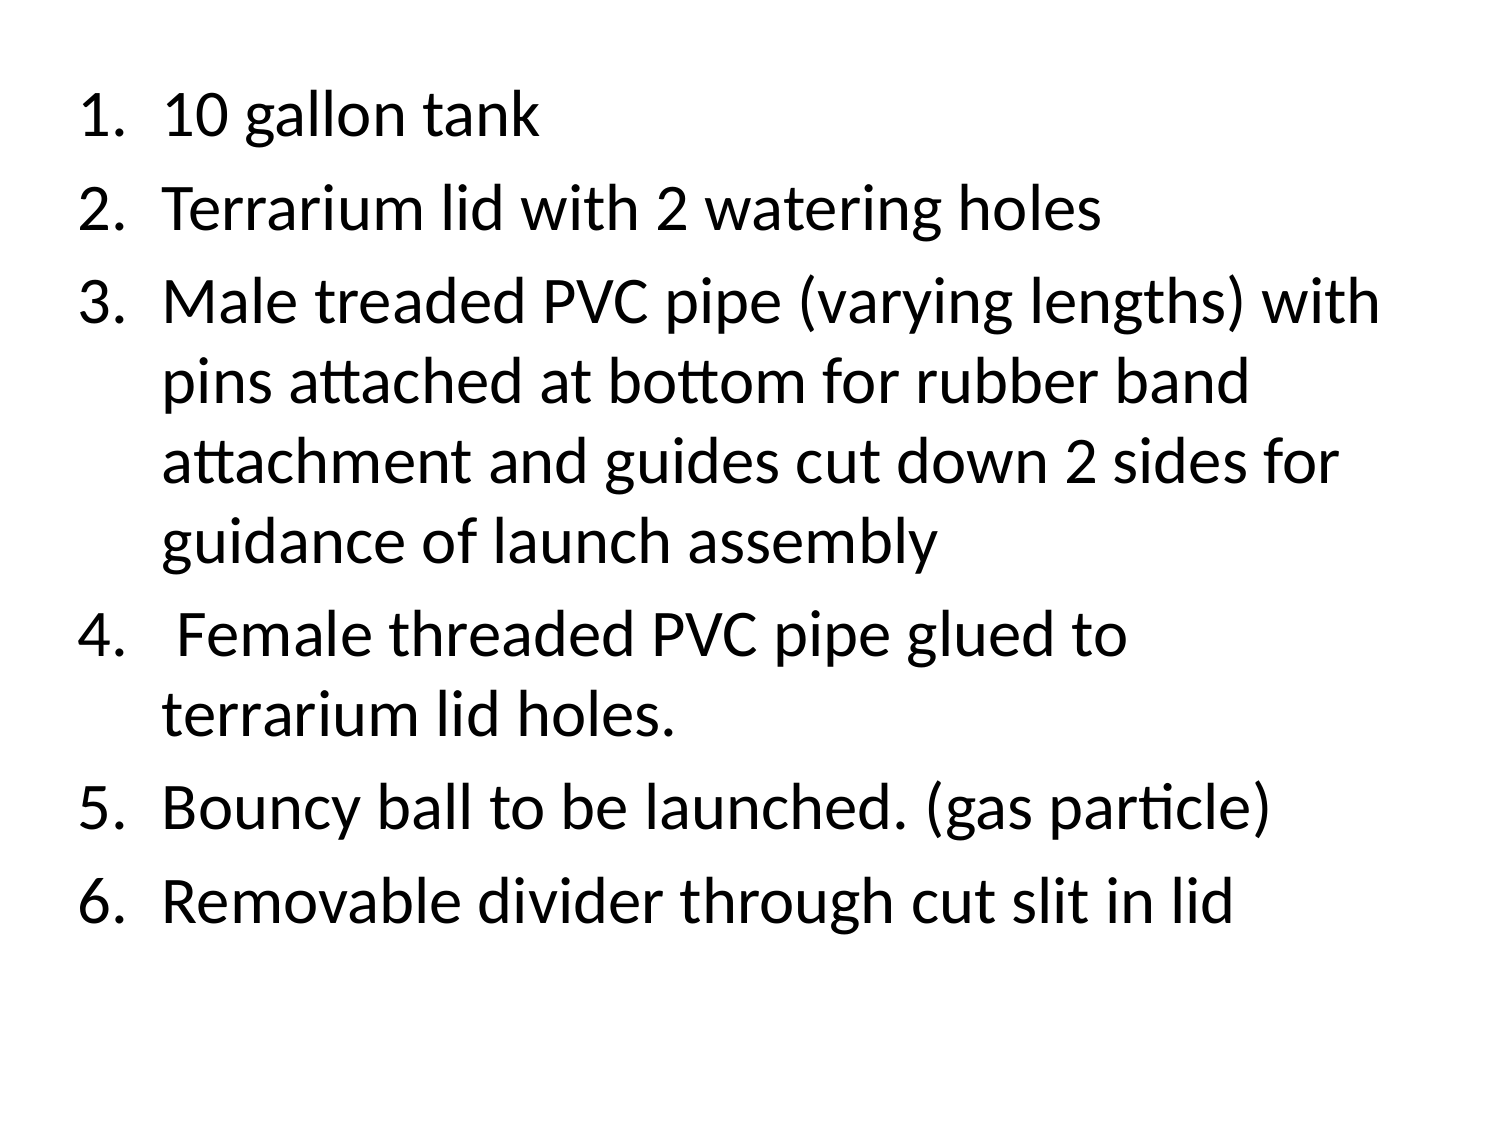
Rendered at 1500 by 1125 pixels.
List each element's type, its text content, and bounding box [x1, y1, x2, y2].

list 10 gallon tank Terrarium lid with 2 watering holes Male treaded PVC pipe (varying lengths) with pins attached at bottom for rubber band attachment and guides cut down 2 sides for guidance of launch assembly Female threaded PVC pipe glued to terrarium lid holes. Bouncy ball to be launched. (gas particle) Removable divider through cut slit in lid [62, 62, 1413, 1075]
